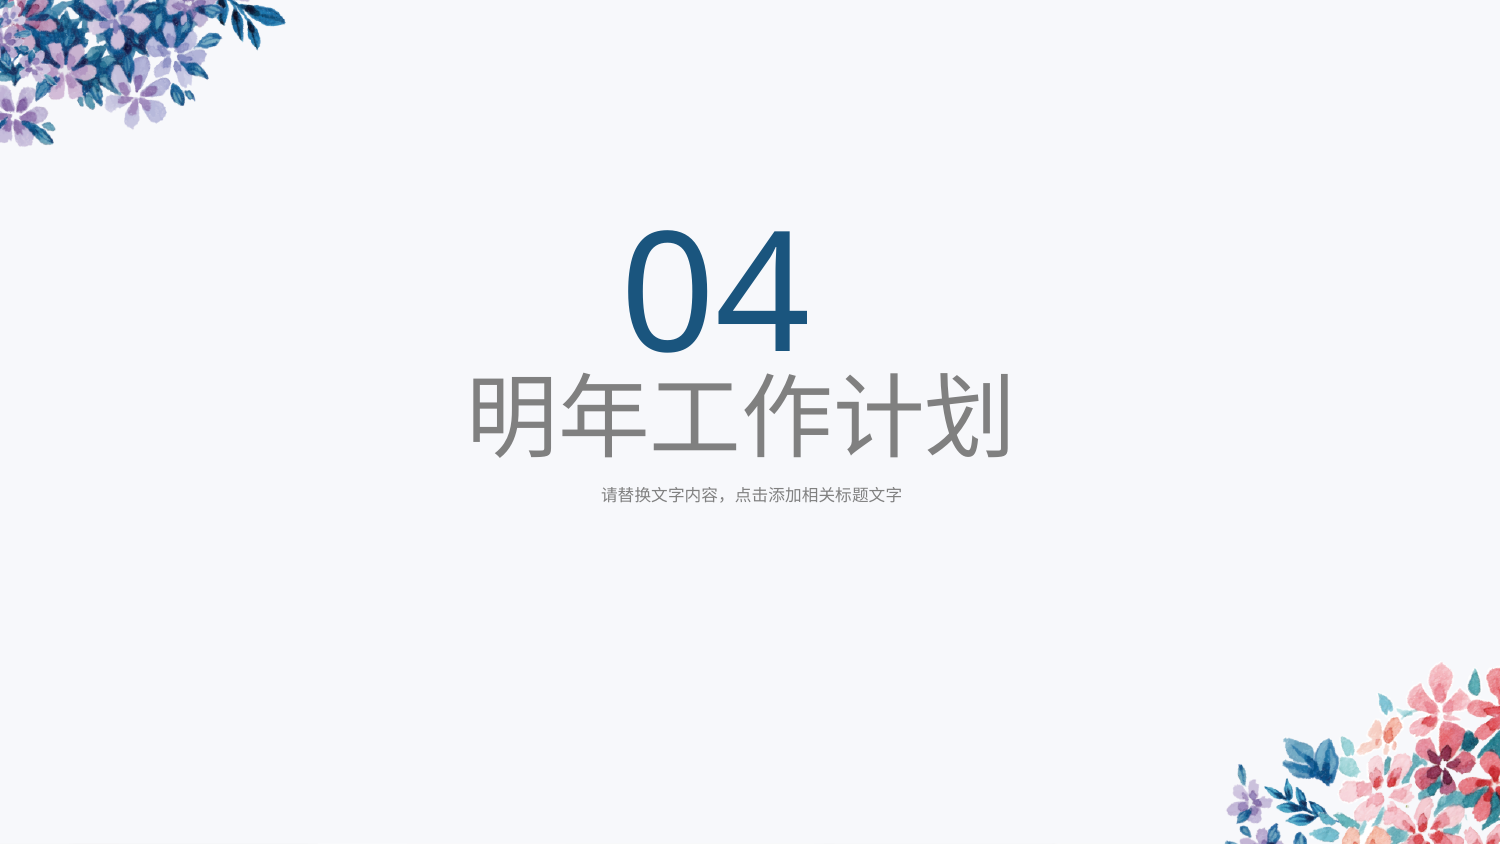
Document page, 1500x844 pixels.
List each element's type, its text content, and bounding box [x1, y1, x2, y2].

picture [0, 0, 350, 252]
picture [1104, 607, 1500, 844]
text_box 请替换文字内容，点击添加相关标题文字 [601, 484, 1058, 505]
text_box 明年工作计划 [466, 358, 1152, 469]
text_box 04 [620, 184, 904, 385]
